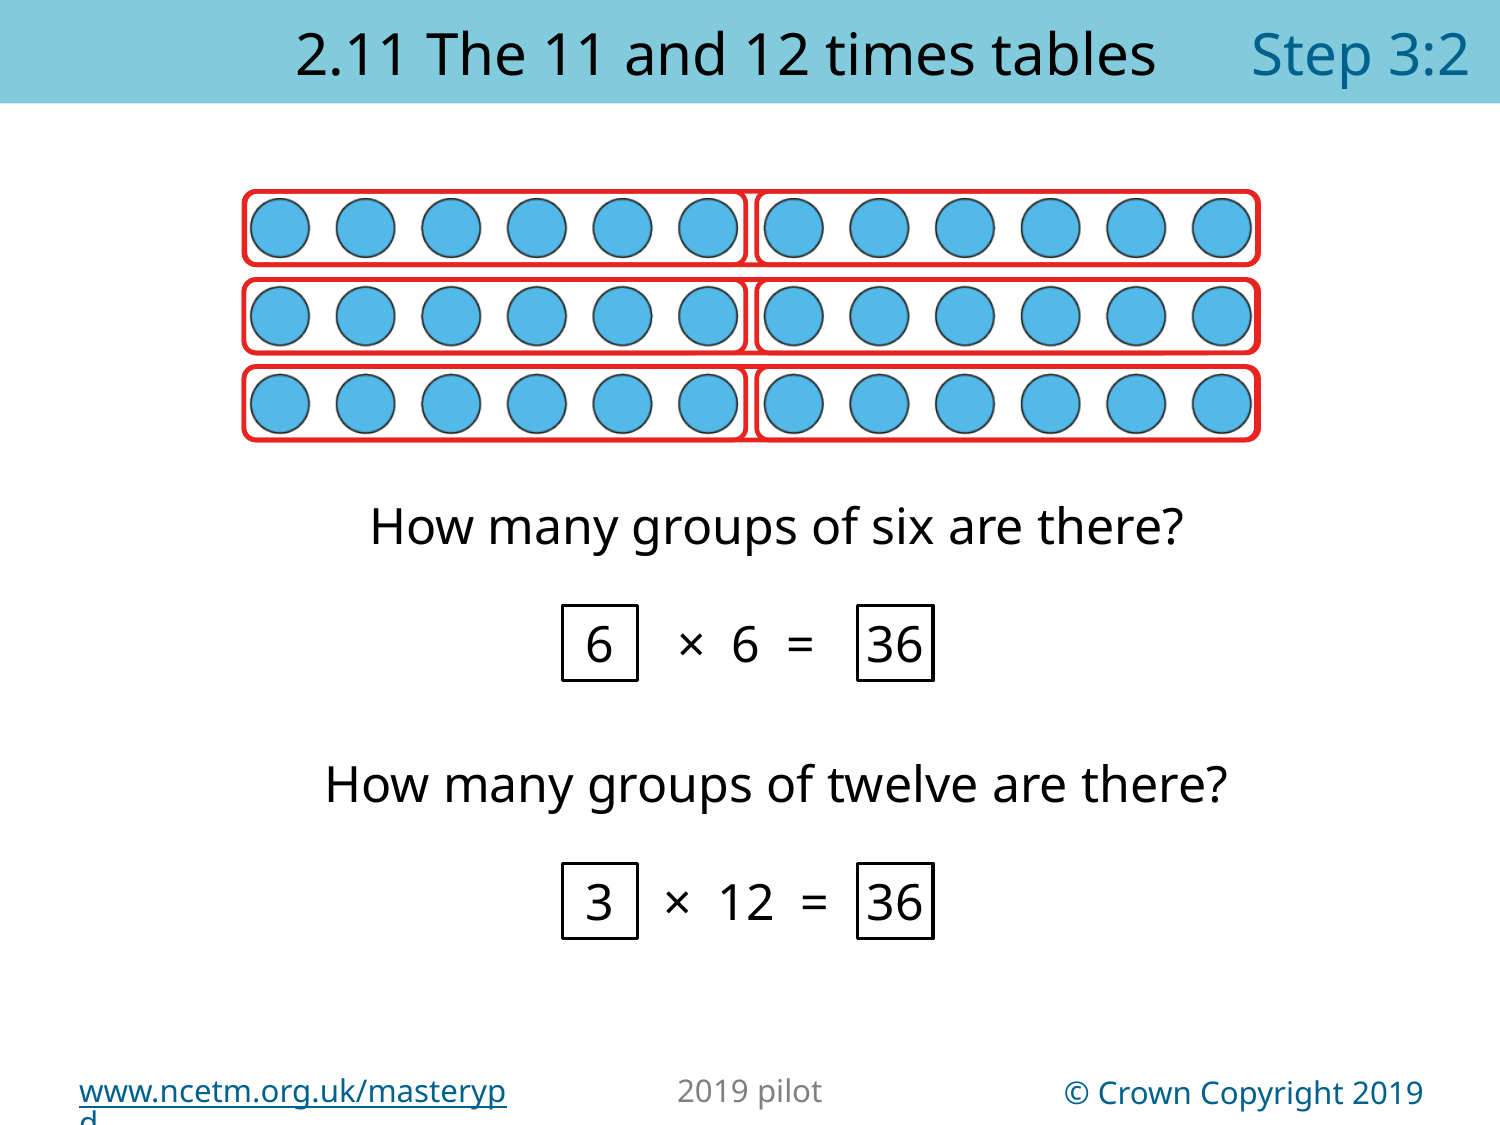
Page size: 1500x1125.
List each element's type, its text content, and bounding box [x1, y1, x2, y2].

text_box How many groups of twelve are there? [309, 744, 1244, 820]
text_box How many groups of six are there? [354, 486, 1200, 562]
picture [245, 198, 1255, 448]
text_box [246, 191, 1257, 199]
list 2.11 The 11 and 12 times tables Step 3:2 [0, 0, 1500, 104]
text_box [561, 862, 934, 940]
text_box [561, 604, 934, 682]
text_box 36 [935, 863, 939, 939]
text_box 36 [935, 605, 939, 681]
